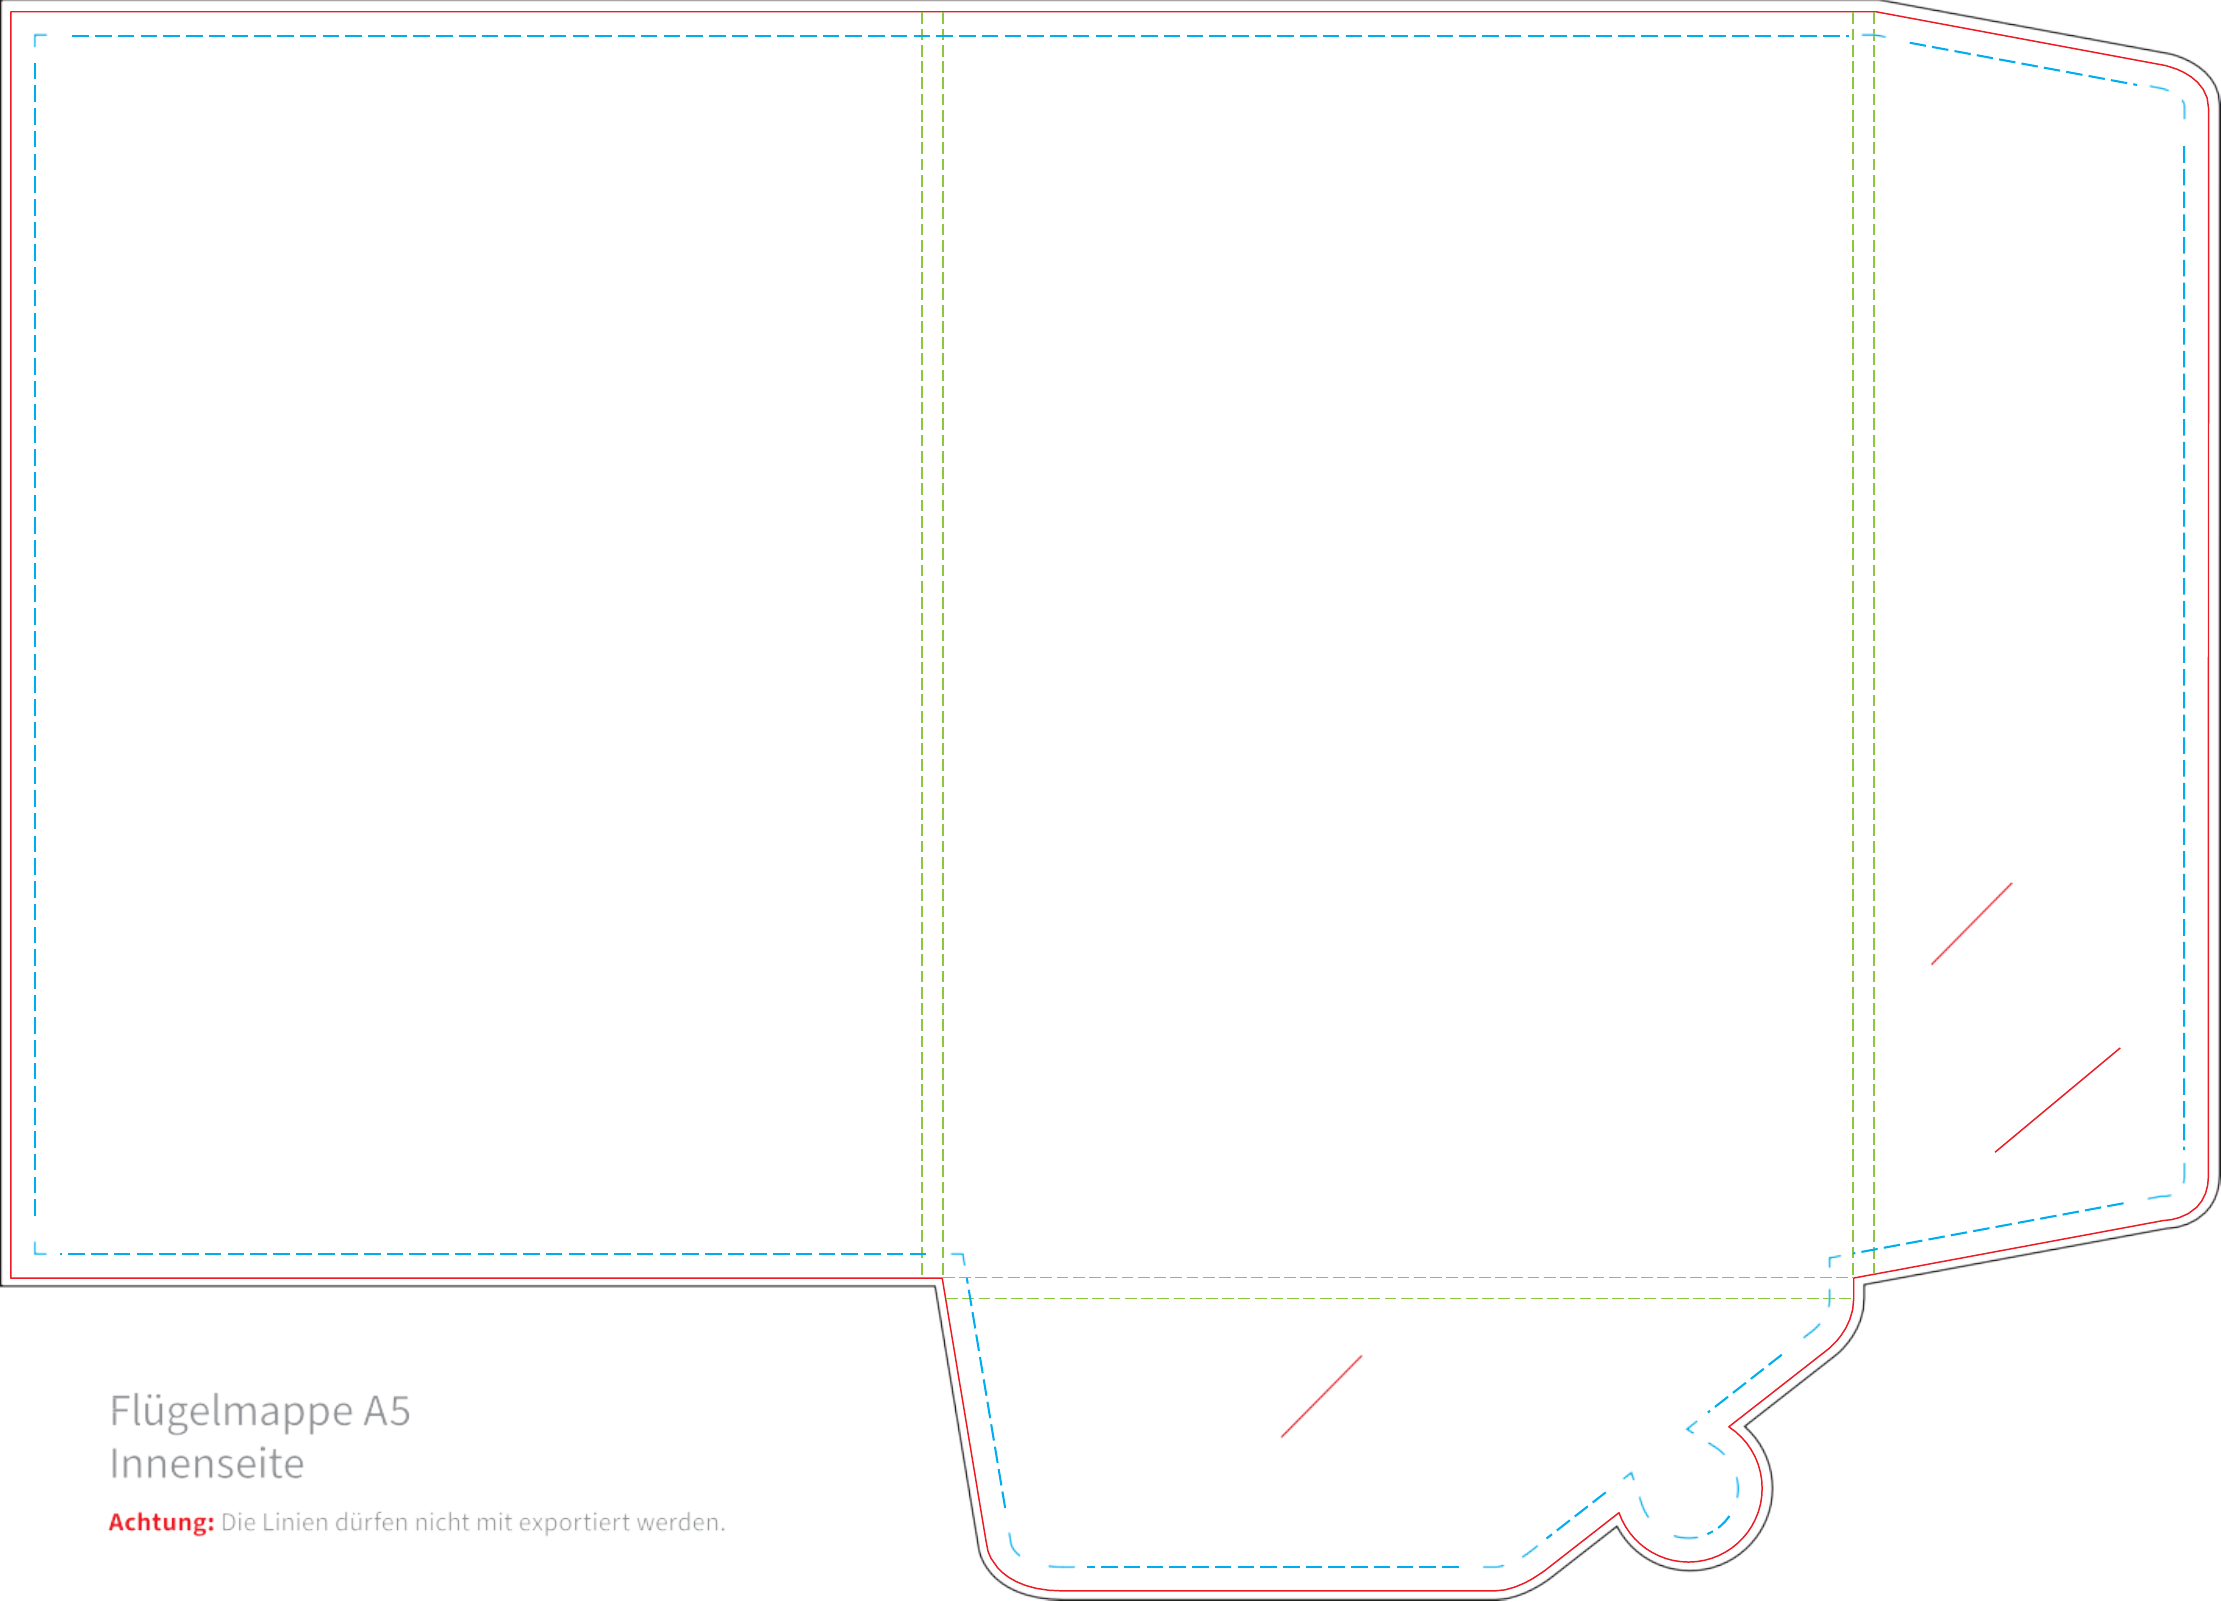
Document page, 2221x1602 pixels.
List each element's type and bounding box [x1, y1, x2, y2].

text_box [0, 0, 2221, 1601]
